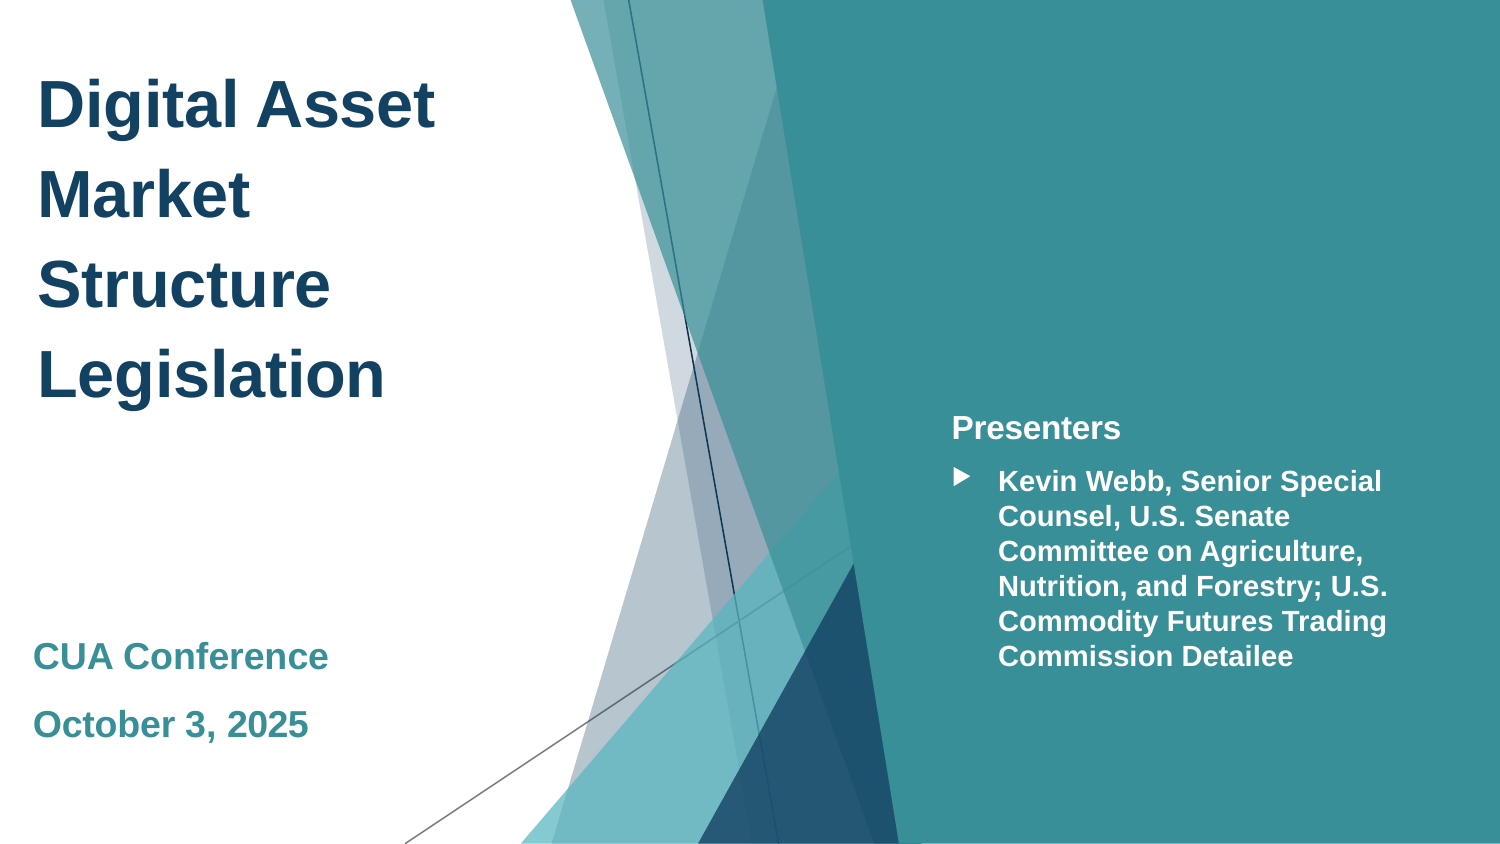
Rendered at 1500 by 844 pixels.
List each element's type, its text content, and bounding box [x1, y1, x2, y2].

title Digital Asset Market Structure Legislation [35, 37, 398, 411]
text_box CUA Conference October 3, 2025 [30, 609, 398, 745]
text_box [403, 0, 1500, 844]
